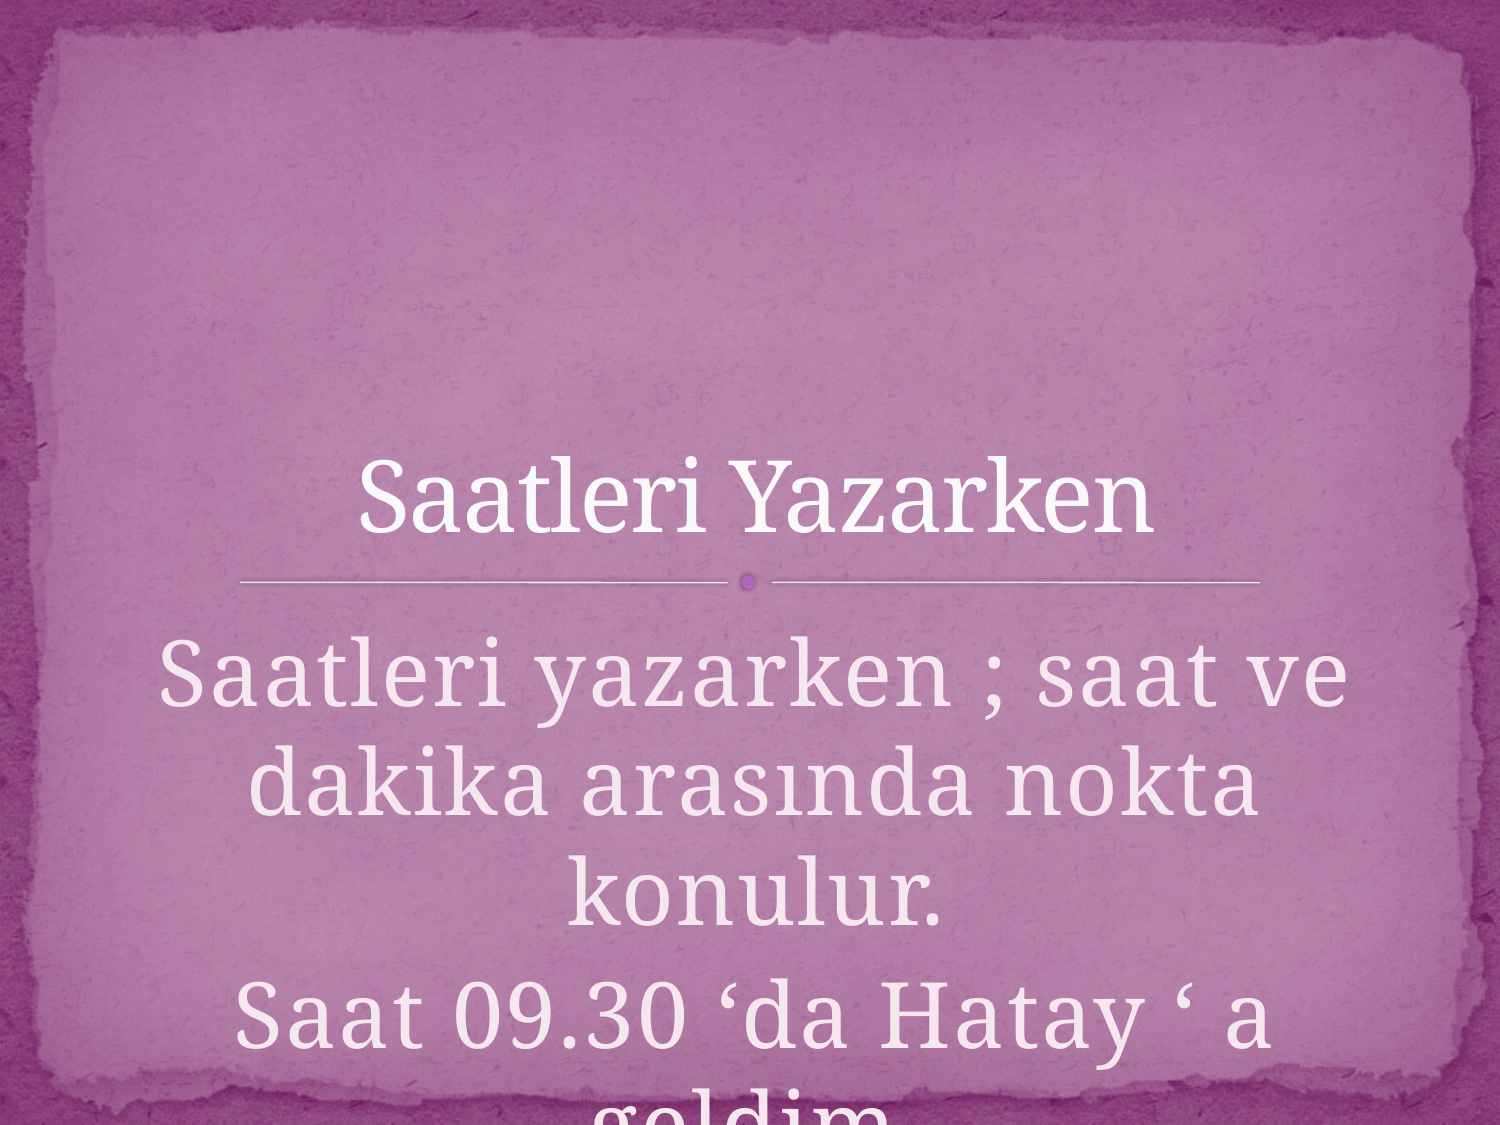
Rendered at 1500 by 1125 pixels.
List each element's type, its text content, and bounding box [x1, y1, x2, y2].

subtitle Saatleri yazarken ; saat ve dakika arasında nokta konulur. Saat 09.30 ‘da Hatay ‘ a geldim. [75, 606, 1438, 1020]
title Saatleri Yazarken [74, 235, 1438, 561]
